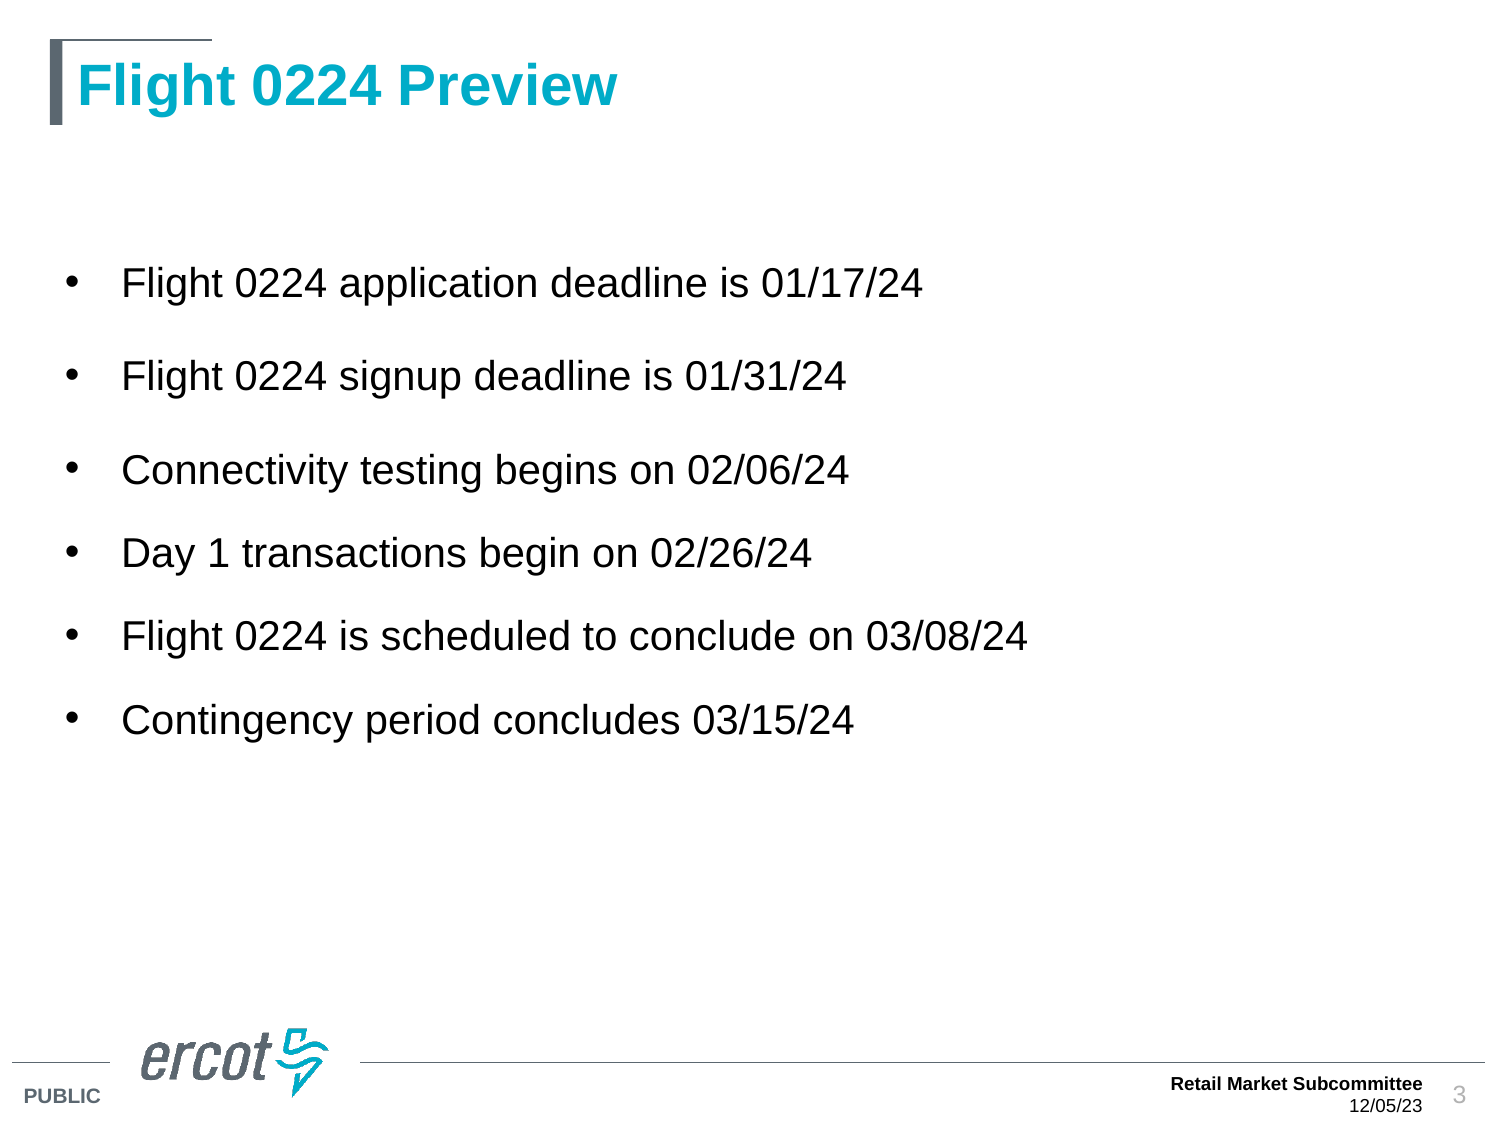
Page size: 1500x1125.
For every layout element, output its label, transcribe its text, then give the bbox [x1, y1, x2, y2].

slide_number 3 [1438, 1076, 1475, 1112]
picture [137, 1024, 332, 1100]
title Flight 0224 Preview [62, 39, 1450, 223]
text_box Retail Market Subcommittee 12/05/23 [1149, 1064, 1438, 1125]
list Flight 0224 application deadline is 01/17/24 Flight 0224 signup deadline is 01/31/24 Connectivity testing begins on 02/06/24 Day 1 transactions begin on 02/26/24 Flight 0224 is scheduled to conclude on 03/08/24 Contingency period concludes 03/15/24 [50, 223, 1450, 924]
